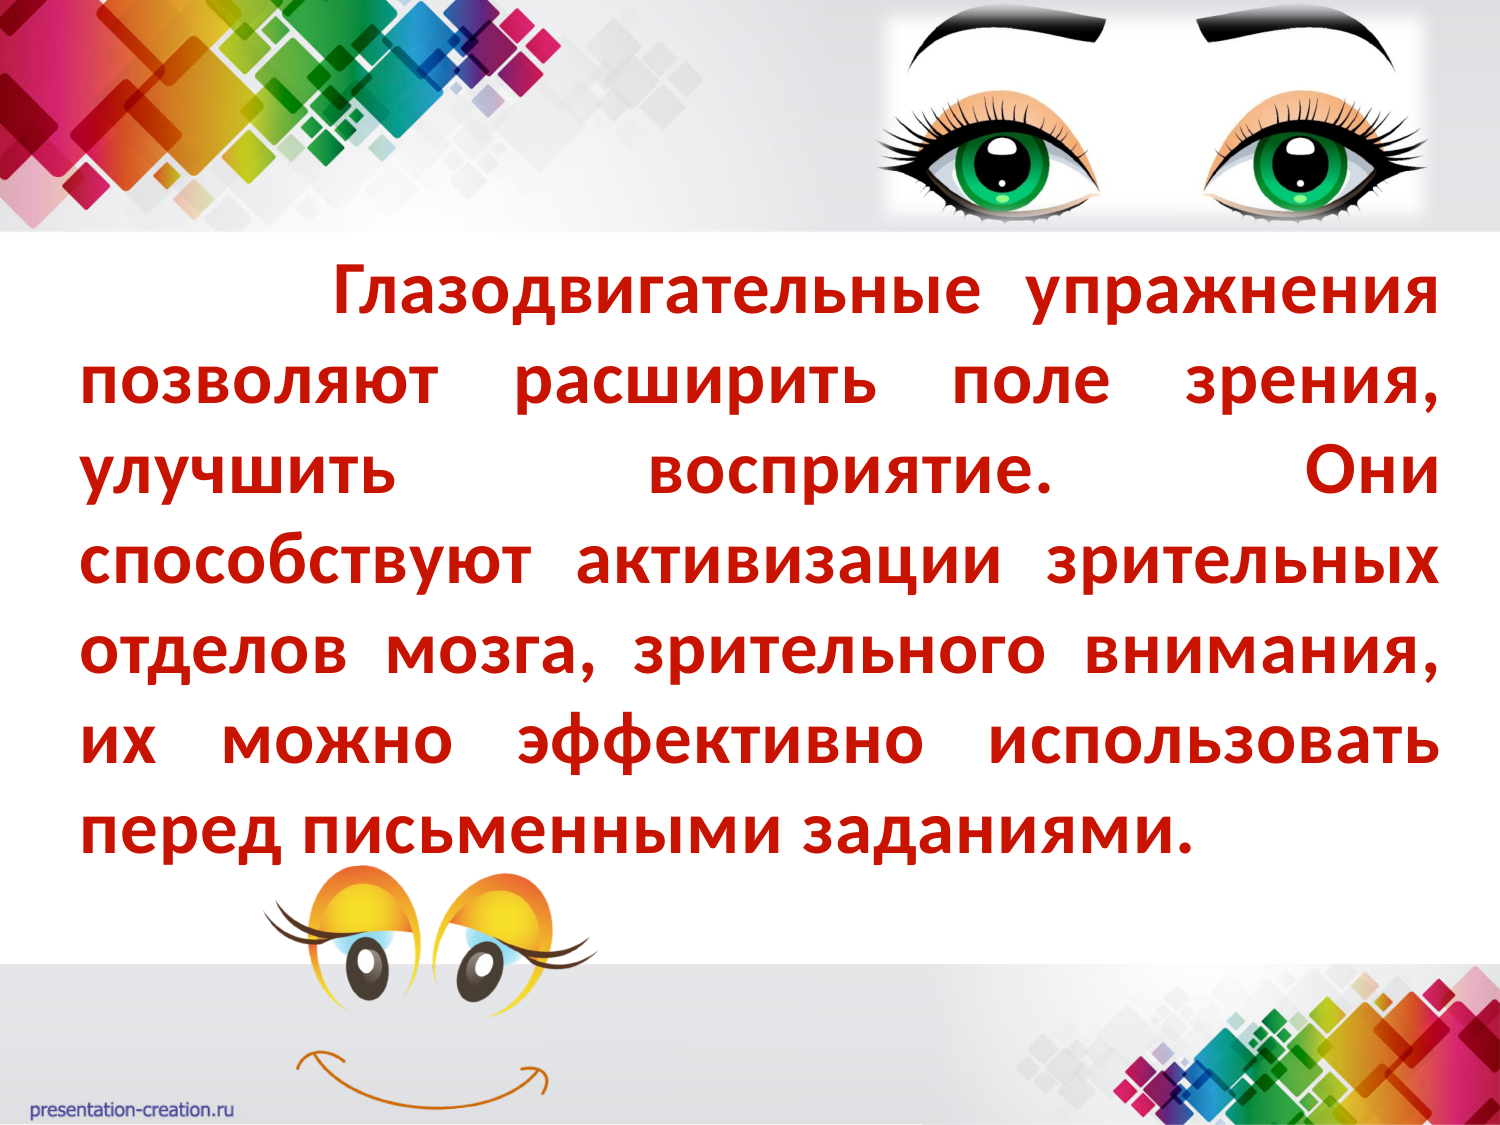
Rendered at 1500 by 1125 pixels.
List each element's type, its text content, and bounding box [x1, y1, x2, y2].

picture [0, 0, 1500, 1125]
text_box Глазодвигательные упражнения позволяют расширить поле зрения, улучшить восприятие. Они способствуют активизации зрительных отделов мозга, зрительного внимания, их можно эффективно использовать перед письменными заданиями. [64, 231, 1459, 877]
